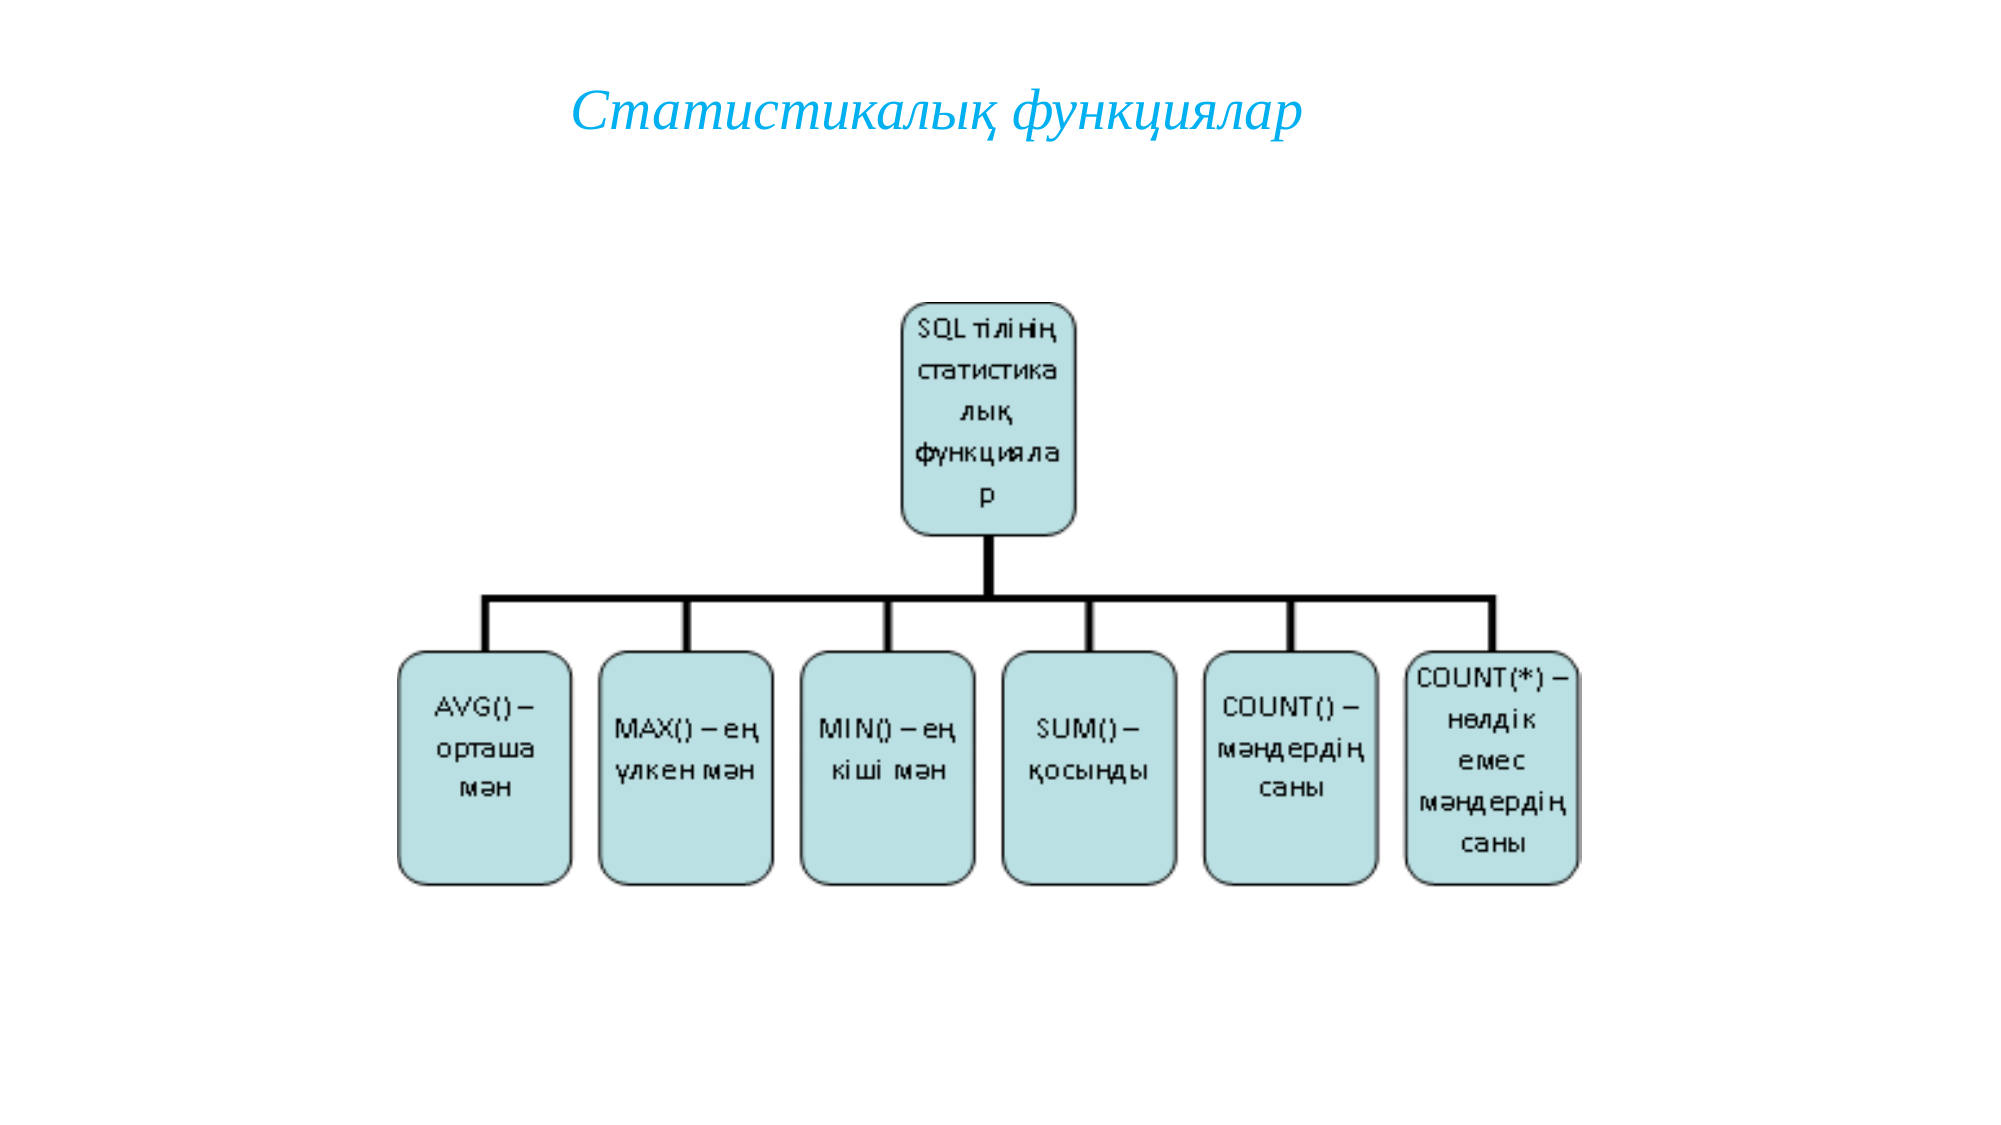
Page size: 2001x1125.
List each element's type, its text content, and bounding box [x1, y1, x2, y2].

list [397, 302, 1582, 889]
title Статистикалық функциялар [302, 46, 1582, 169]
